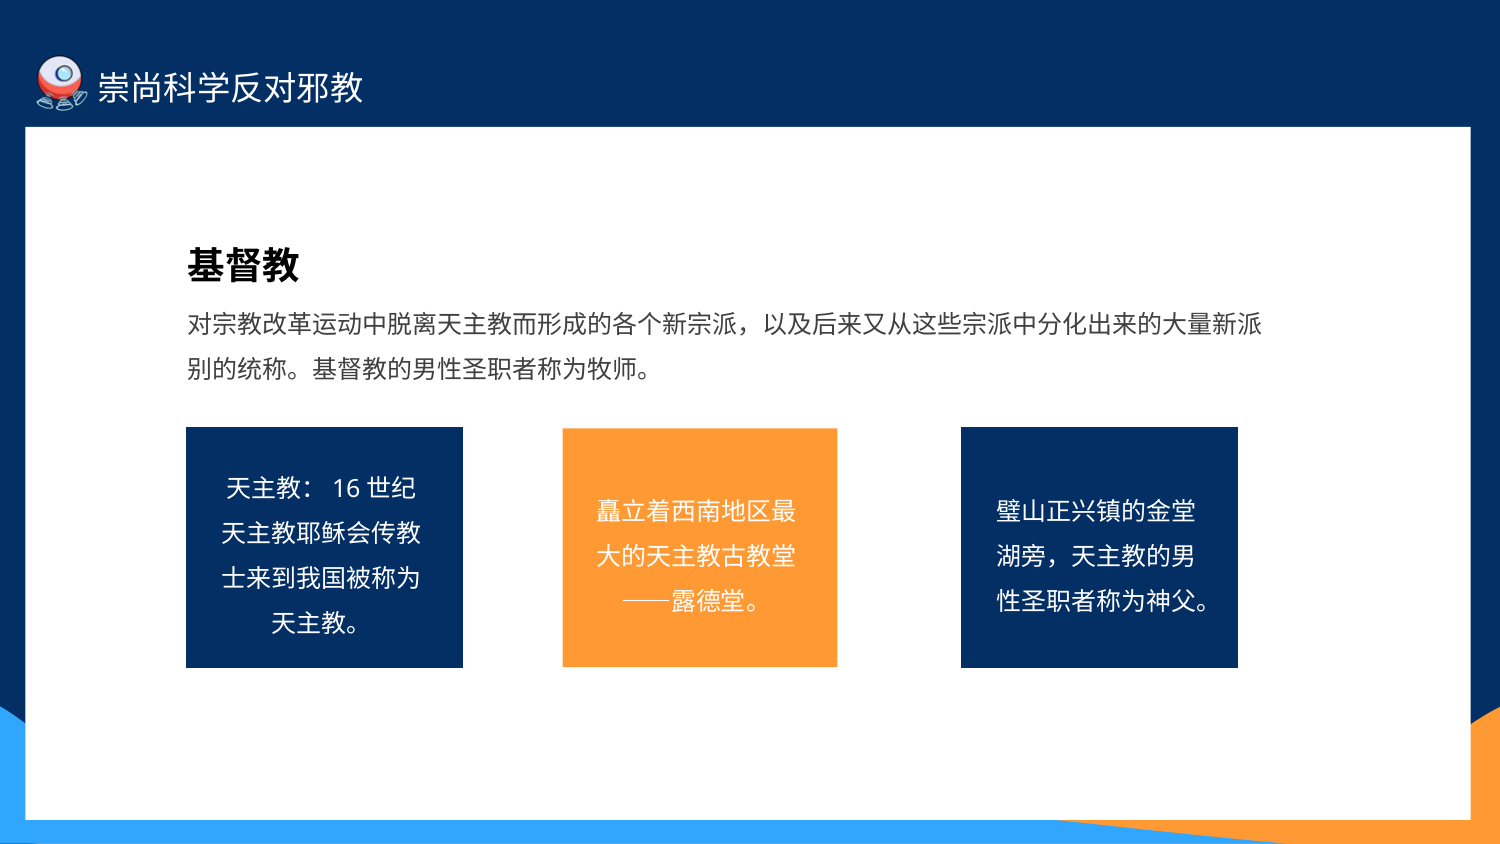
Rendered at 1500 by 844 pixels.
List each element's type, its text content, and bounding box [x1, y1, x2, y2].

text_box 对宗教改革运动中脱离天主教而形成的各个新宗派，以及后来又从这些宗派中分化出来的大量新派别的统称。基督教的男性圣职者称为牧师。 [173, 286, 1299, 391]
picture [8, 42, 117, 119]
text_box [187, 428, 463, 668]
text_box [562, 428, 838, 668]
text_box 基督教 [173, 234, 363, 286]
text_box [962, 428, 1238, 668]
